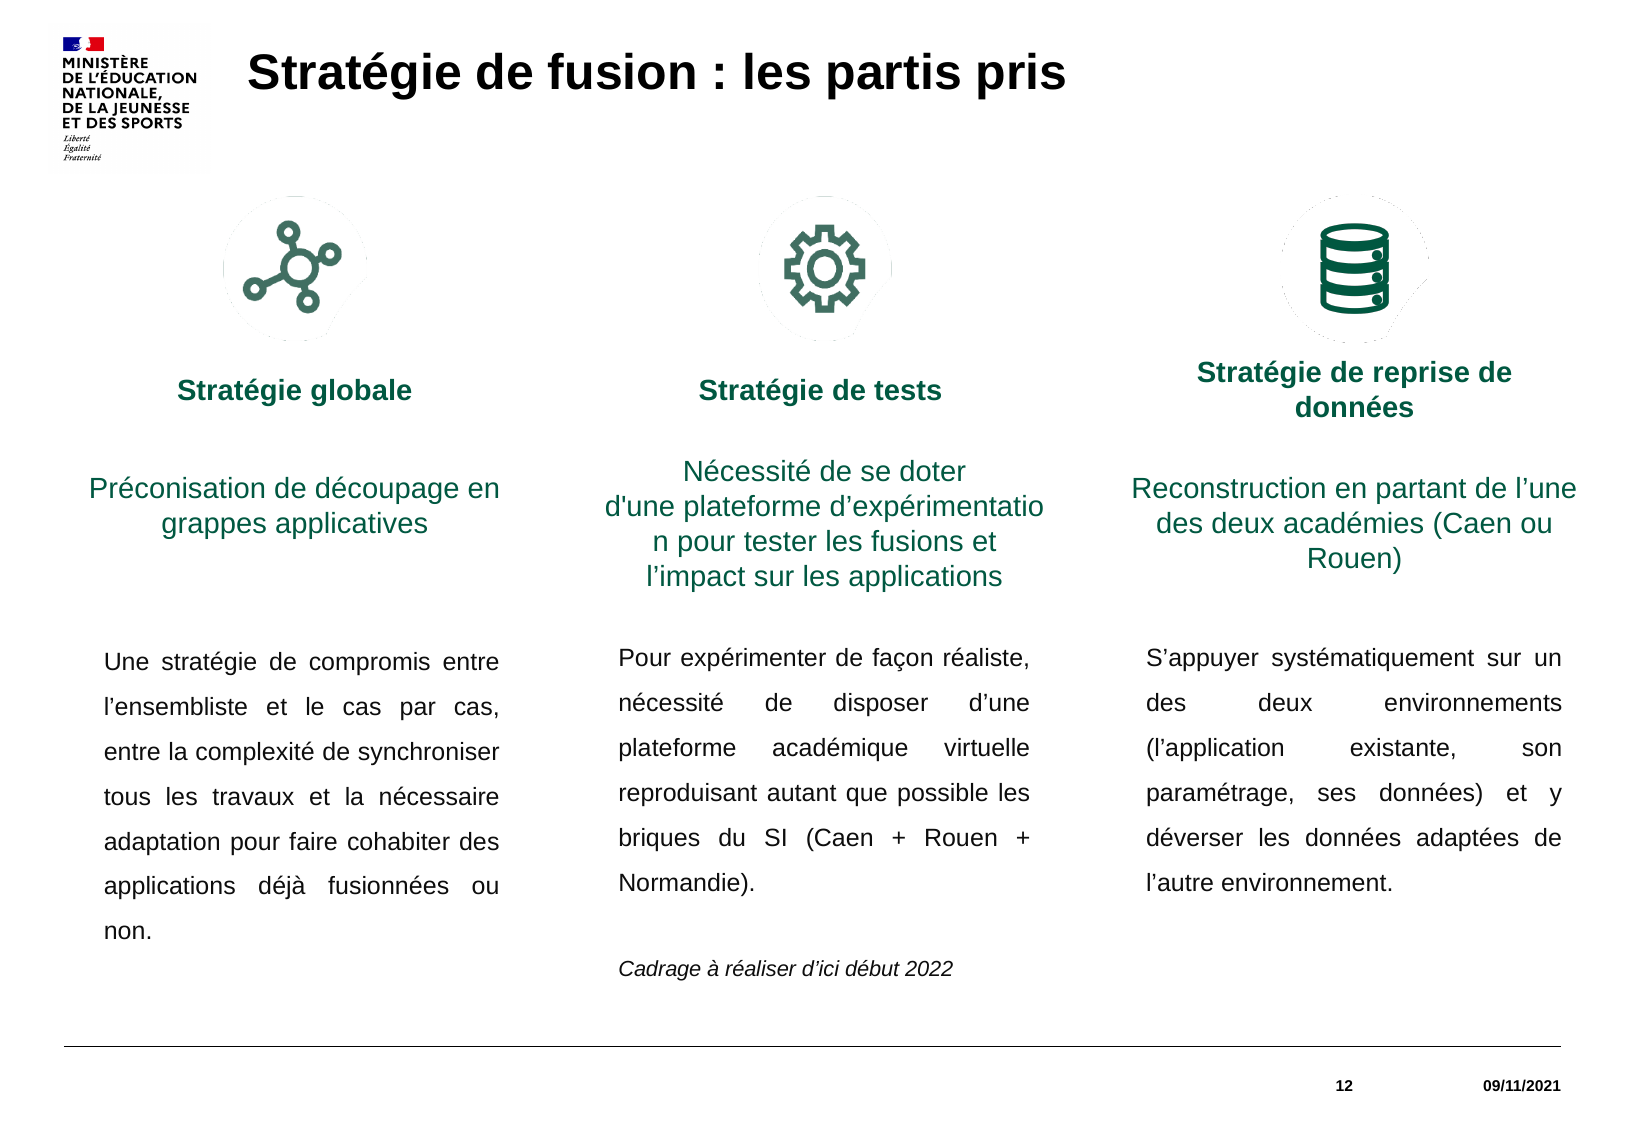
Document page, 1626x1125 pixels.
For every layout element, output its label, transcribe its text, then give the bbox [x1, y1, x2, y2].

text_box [1115, 194, 1595, 947]
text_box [585, 194, 1065, 993]
title Stratégie de fusion : les partis pris [247, 45, 1538, 159]
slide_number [1354, 1046, 1562, 1125]
slide_number 12 [1113, 1046, 1354, 1125]
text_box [55, 194, 535, 951]
picture [48, 23, 211, 174]
